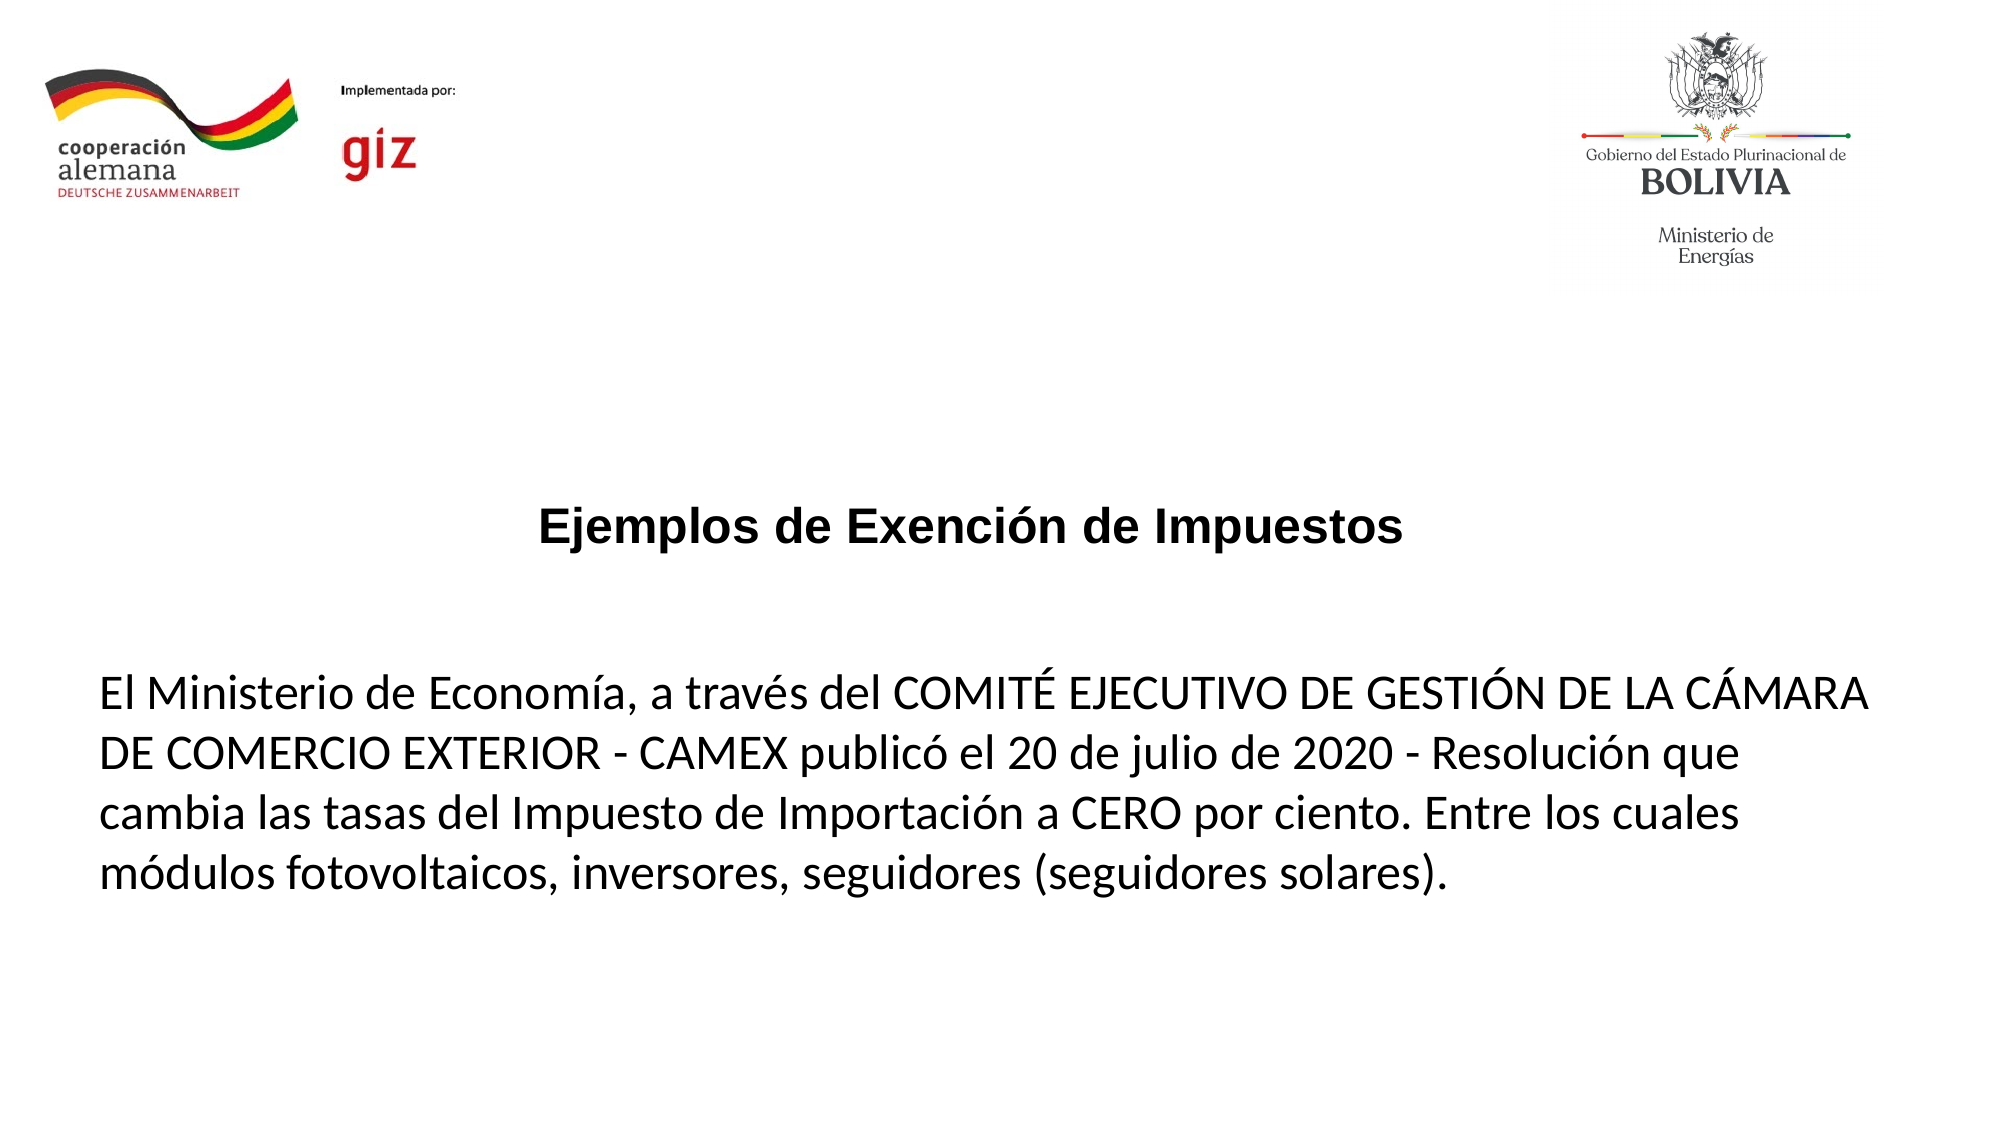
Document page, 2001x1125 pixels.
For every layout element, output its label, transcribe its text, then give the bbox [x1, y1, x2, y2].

text_box El Ministerio de Economía, a través del COMITÉ EJECUTIVO DE GESTIÓN DE LA CÁMARA DE COMERCIO EXTERIOR - CAMEX publicó el 20 de julio de 2020 - Resolución que cambia las tasas del Impuesto de Importación a CERO por ciento. Entre los cuales módulos fotovoltaicos, inversores, seguidores (seguidores solares). [84, 651, 1896, 907]
picture [16, 31, 483, 231]
picture [1549, 0, 1883, 296]
text_box Ejemplos de Exención de Impuestos [523, 486, 1450, 562]
